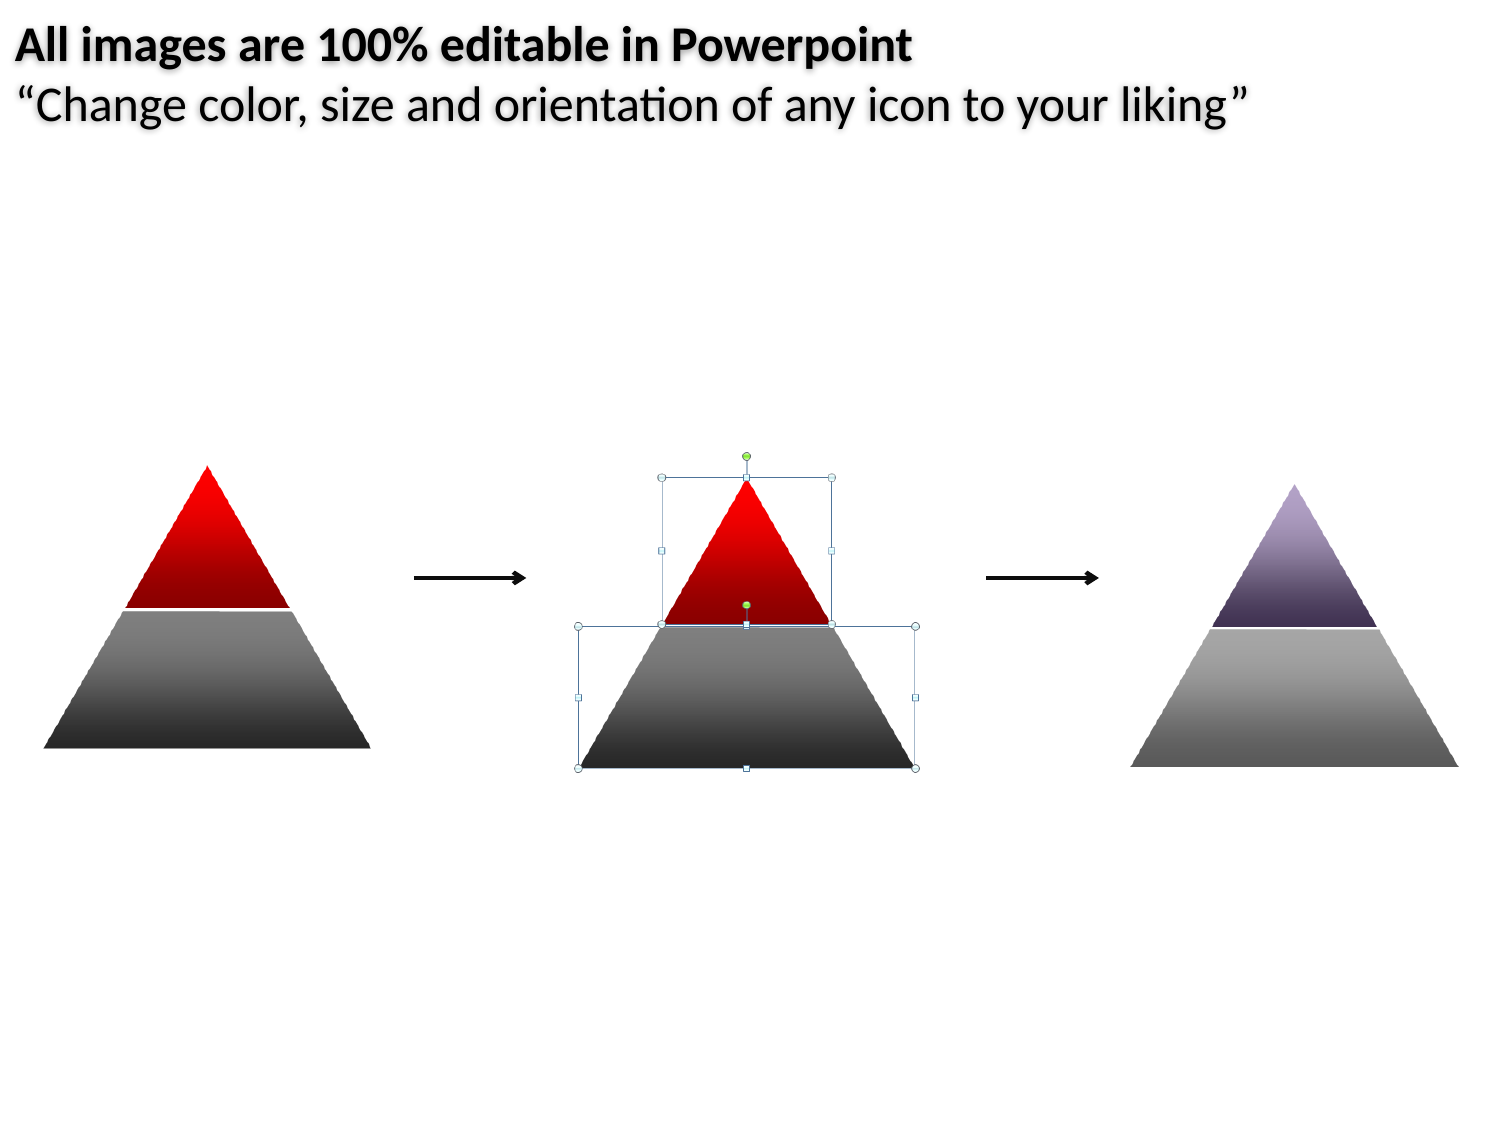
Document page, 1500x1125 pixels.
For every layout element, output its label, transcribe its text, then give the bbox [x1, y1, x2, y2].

picture [39, 455, 374, 756]
picture [1125, 477, 1467, 778]
picture [569, 446, 927, 774]
text_box All images are 100% editable in Powerpoint “Change color, size and orientation of any icon to your liking” [0, 3, 1326, 139]
